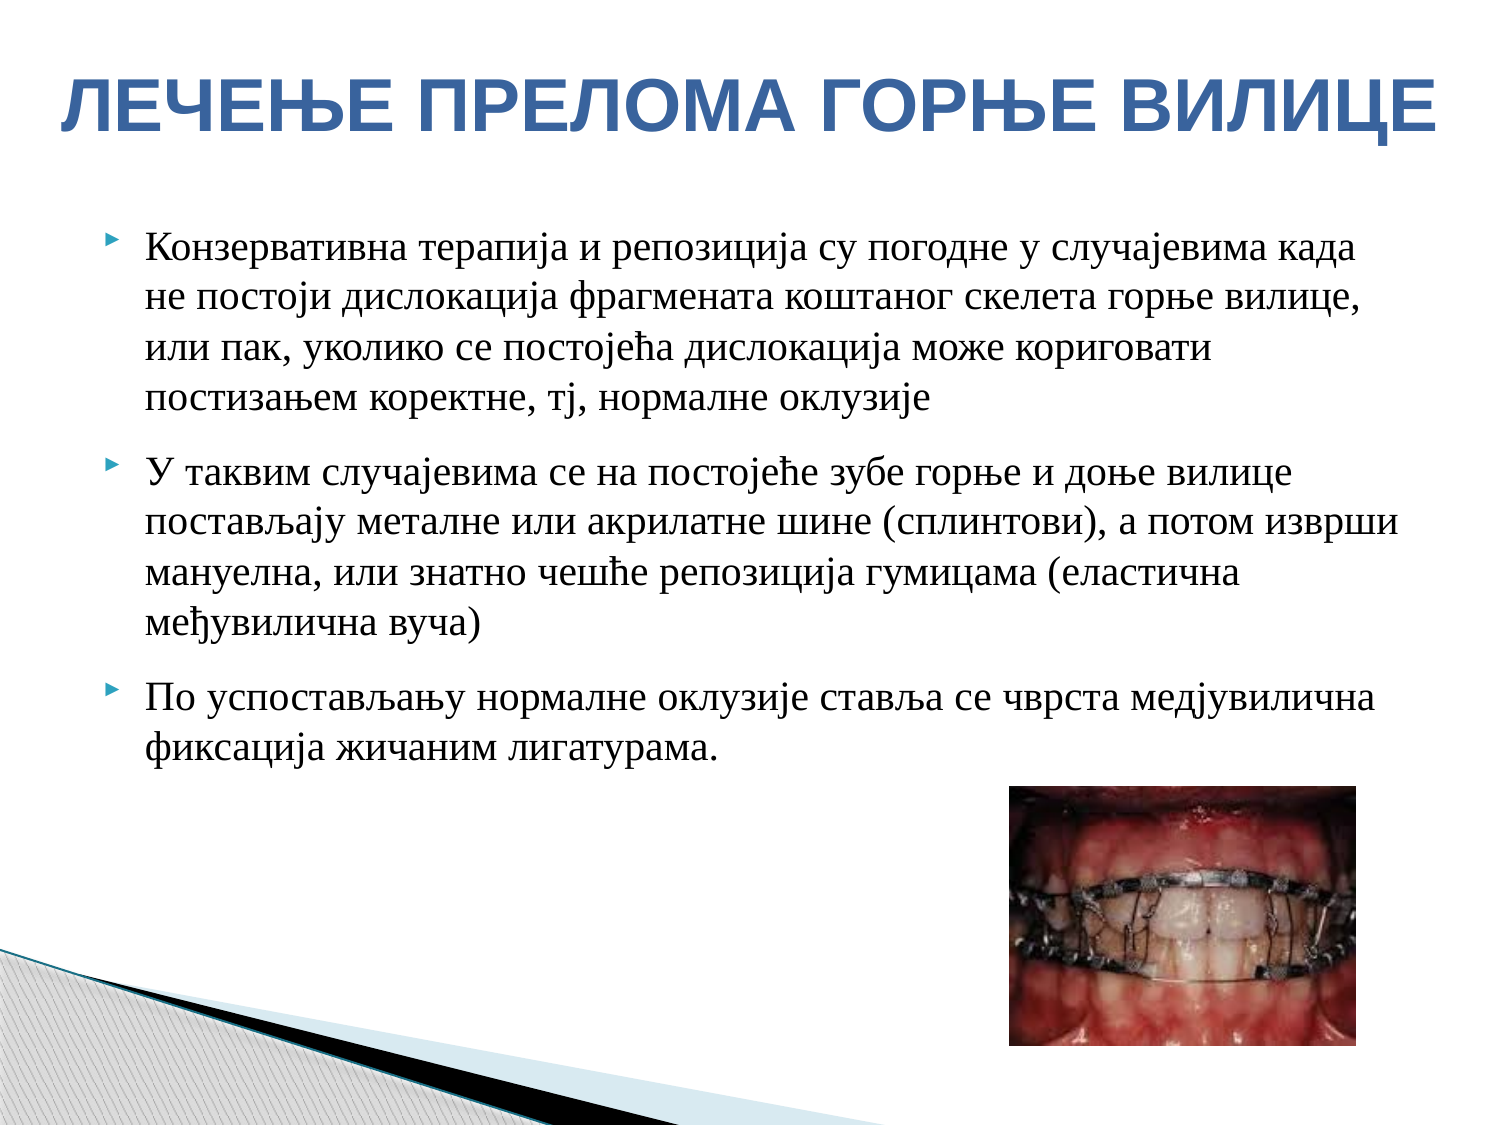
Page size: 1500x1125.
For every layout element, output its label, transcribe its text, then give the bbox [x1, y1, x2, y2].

title ЛЕЧЕЊЕ ПРЕЛОМА ГОРЊЕ ВИЛИЦЕ [0, 7, 1500, 195]
list Конзервативна терапија и репозиција су погодне у случајевима када не постоји дислокација фрагмената коштаног скелета горње вилице, или пак, уколико се постојећа дислокација може кориговати постизањем коректне, тј, нормалне оклузије У таквим случајевима се на постојеће зубе горње и доње вилице постављају металне или акрилатне шине (сплинтови), а потом изврши мануелна, или знатно чешће репозиција гумицама (еластична међувилична вуча) По успостављању нормалне оклузије ставља се чврста медјувилична фиксација жичаним лигатурама. [70, 210, 1421, 1024]
picture [1009, 786, 1356, 1047]
